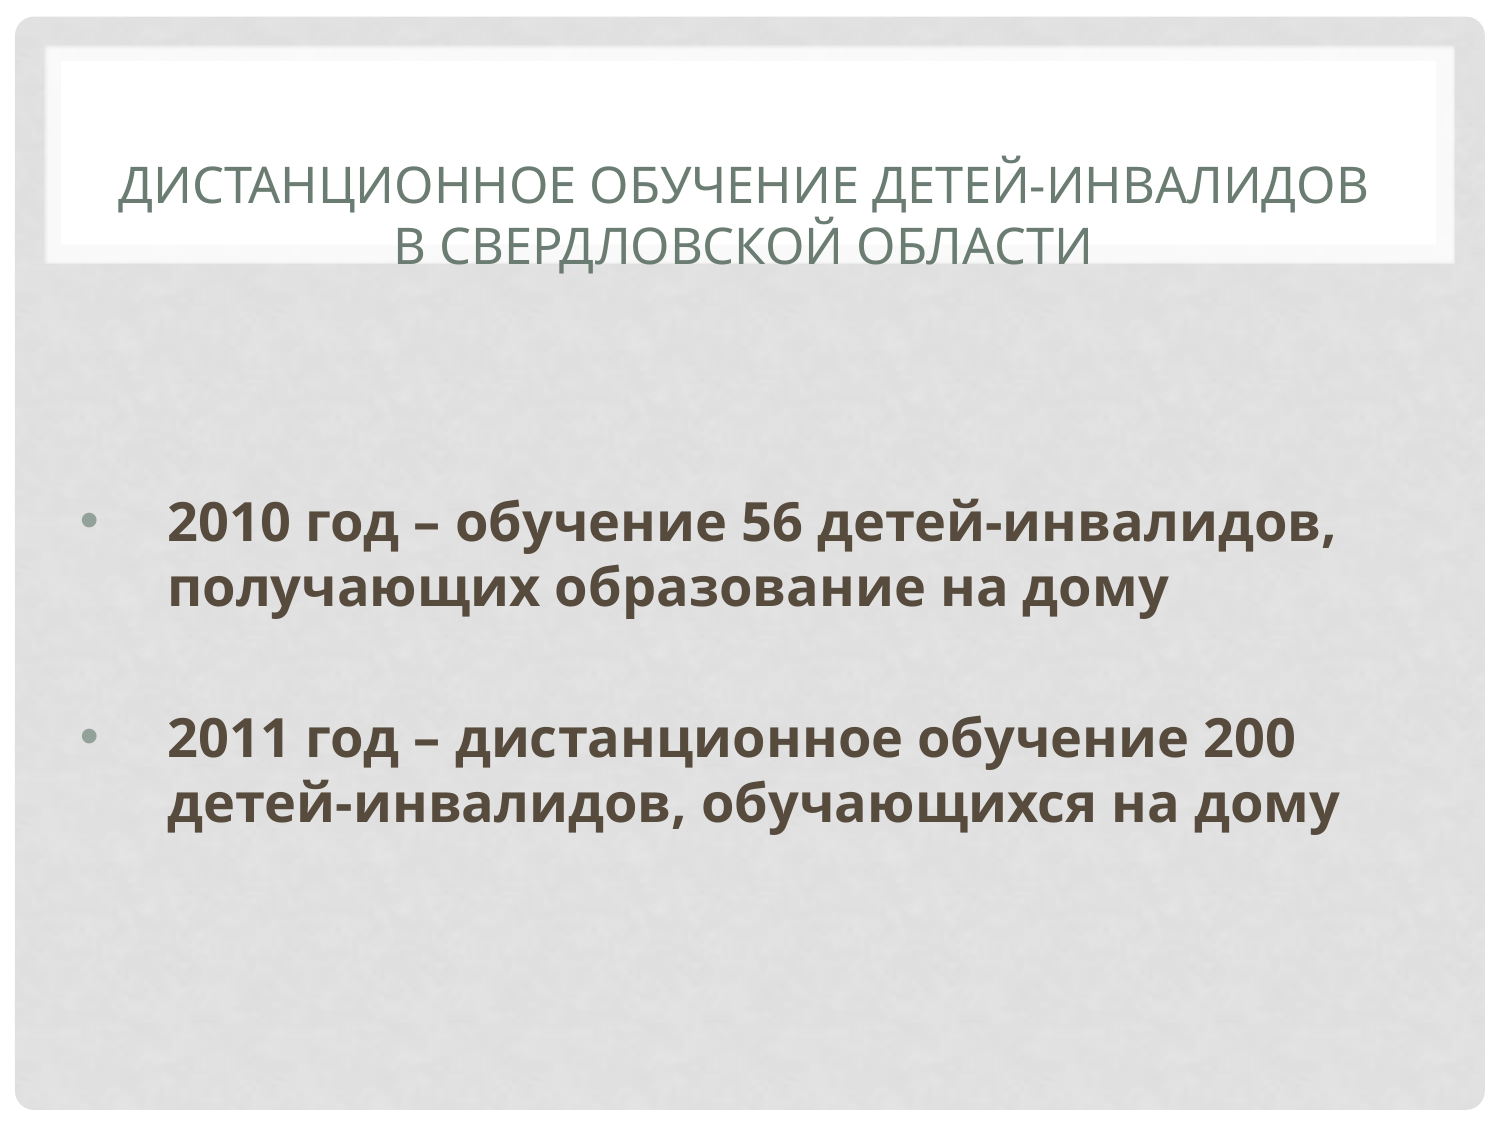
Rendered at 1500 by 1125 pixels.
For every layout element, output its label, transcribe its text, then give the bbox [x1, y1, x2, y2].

title Дистанционное обучение детей-инвалидов в Свердловской области [53, 125, 1436, 303]
list 2010 год – обучение 56 детей-инвалидов, получающих образование на дому 2011 год – дистанционное обучение 200 детей-инвалидов, обучающихся на дому [64, 408, 1436, 1047]
